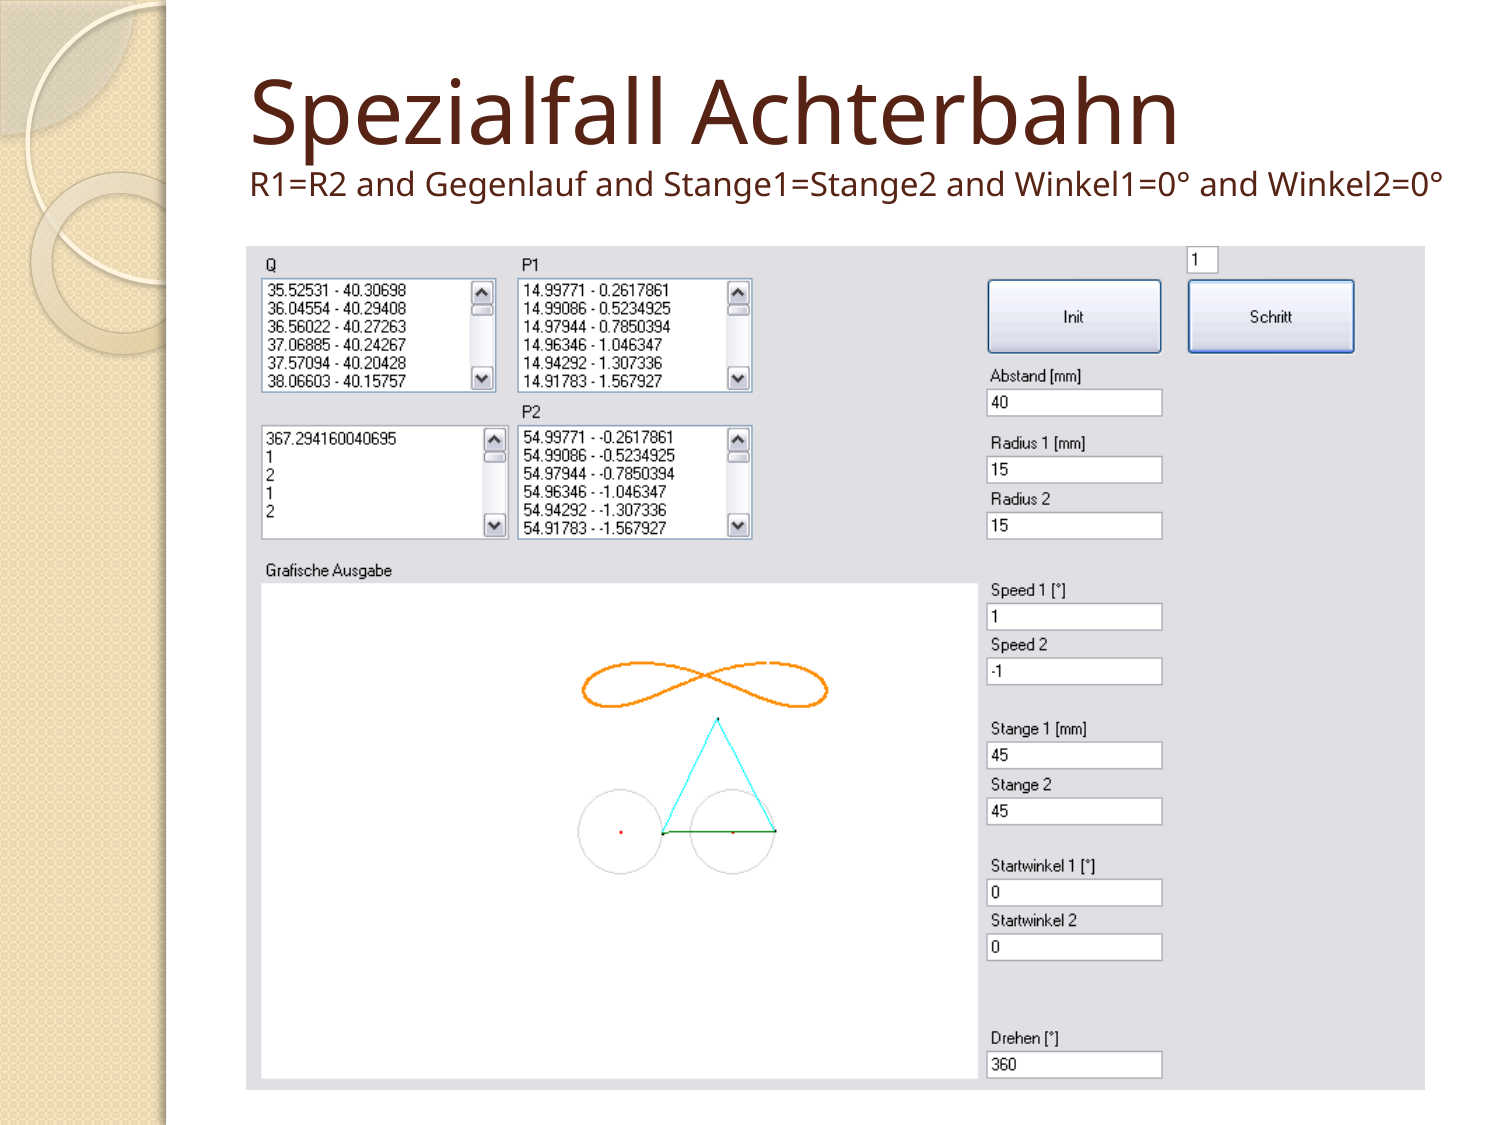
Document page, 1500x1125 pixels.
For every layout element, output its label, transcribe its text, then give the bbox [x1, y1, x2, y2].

title Spezialfall Achterbahn R1=R2 and Gegenlauf and Stange1=Stange2 and Winkel1=0° and Winkel2=0° [234, 35, 1465, 223]
picture [245, 245, 1426, 1091]
